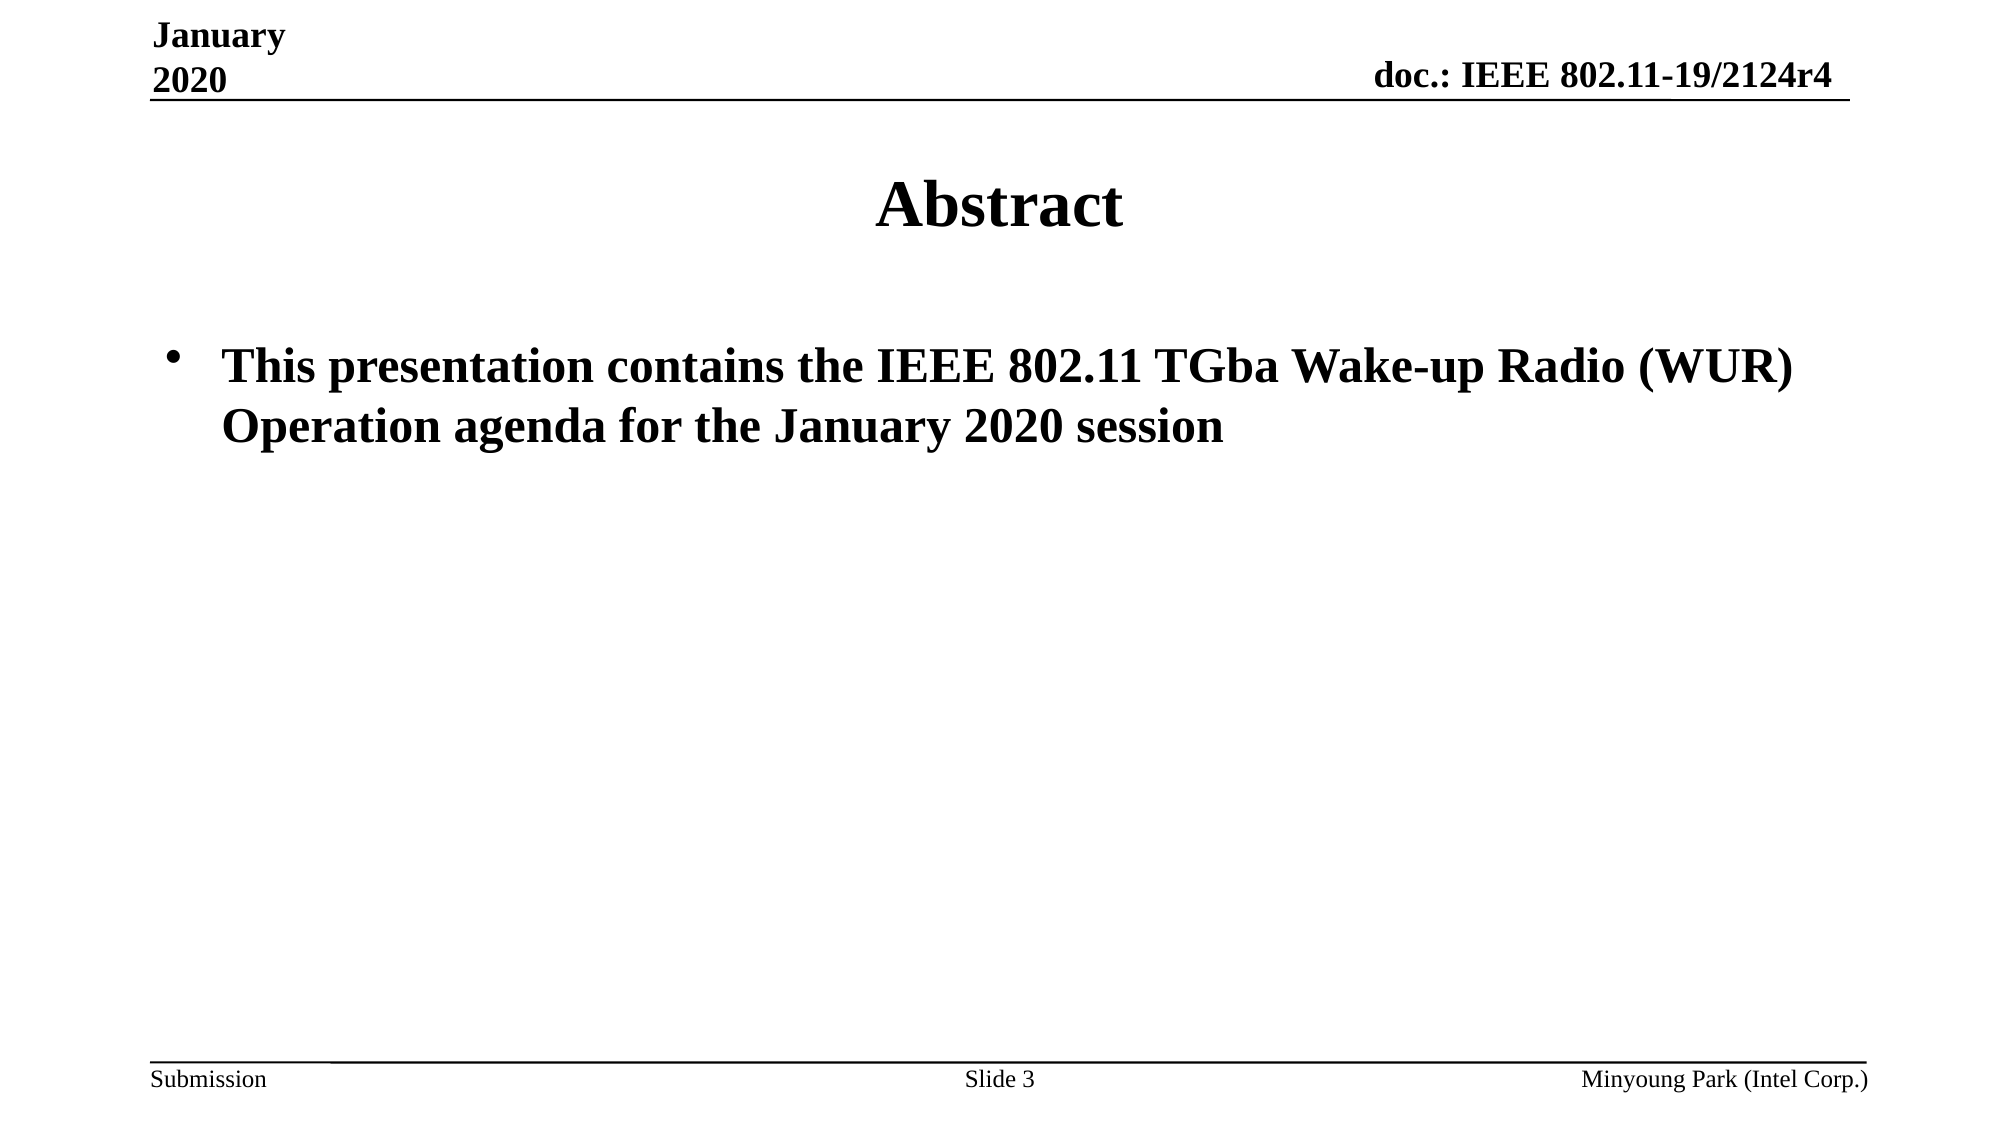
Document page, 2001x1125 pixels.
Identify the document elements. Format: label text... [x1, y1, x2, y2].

list This presentation contains the IEEE 802.11 TGba Wake-up Radio (WUR) Operation agenda for the January 2020 session [150, 324, 1850, 1000]
title Abstract [150, 112, 1850, 288]
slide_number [152, 54, 347, 101]
footer Minyoung Park (Intel Corp.) [1266, 1061, 1869, 1093]
slide_number Slide 3 [964, 1061, 1036, 1093]
